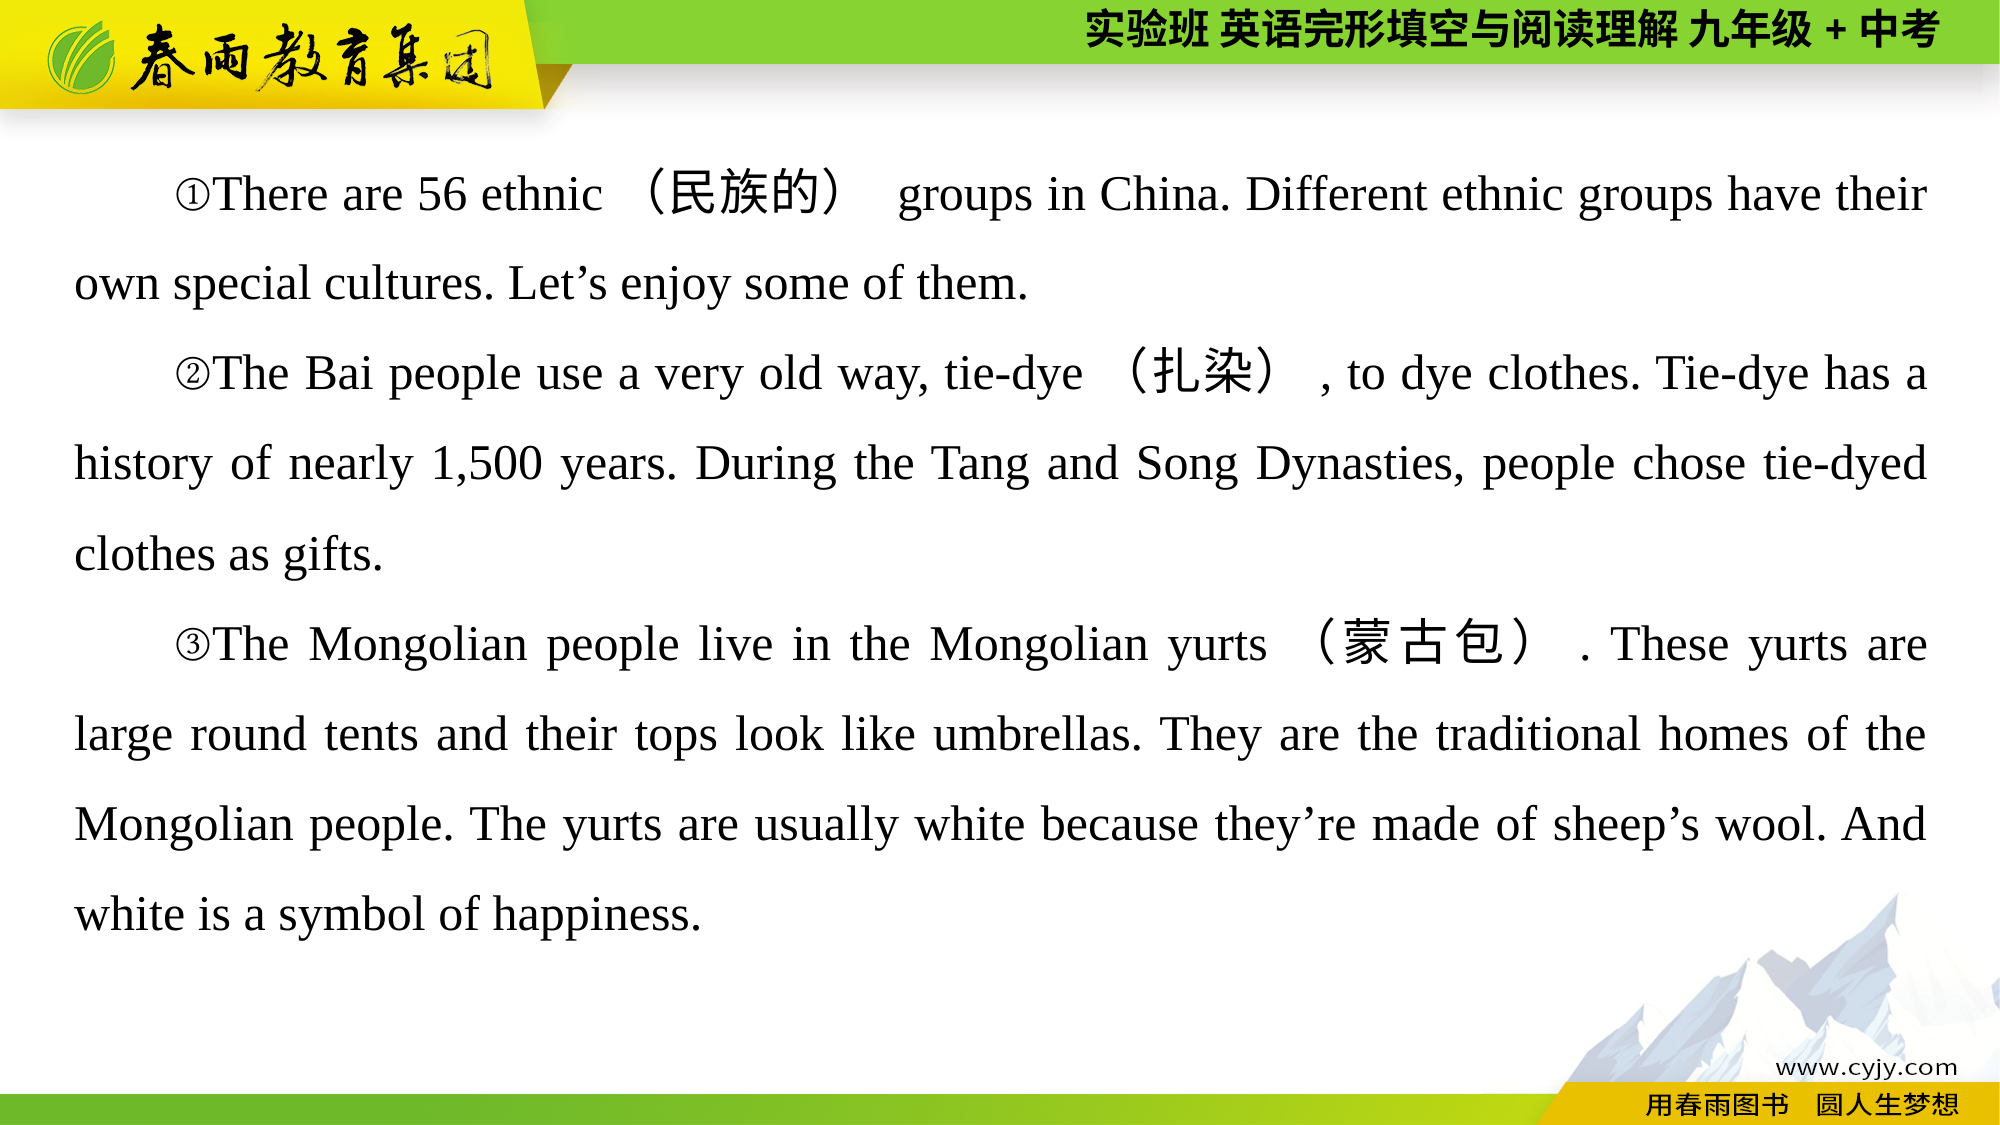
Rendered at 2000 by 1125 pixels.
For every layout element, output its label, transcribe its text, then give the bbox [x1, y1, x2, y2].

picture [0, 0, 2000, 1125]
list ①There are 56 ethnic（民族的） groups in China. Different ethnic groups have their own special cultures. Let’s enjoy some of them. ②The Bai people use a very old way, tie-dye（扎染）, to dye clothes. Tie-dye has a history of nearly 1,500 years. During the Tang and Song Dynasties, people chose tie-dyed clothes as gifts. ③The Mongolian people live in the Mongolian yurts（蒙古包）. These yurts are large round tents and their tops look like umbrellas. They are the traditional homes of the Mongolian people. The yurts are usually white because they’re made of sheep’s wool. And white is a symbol of happiness. [59, 122, 1944, 956]
